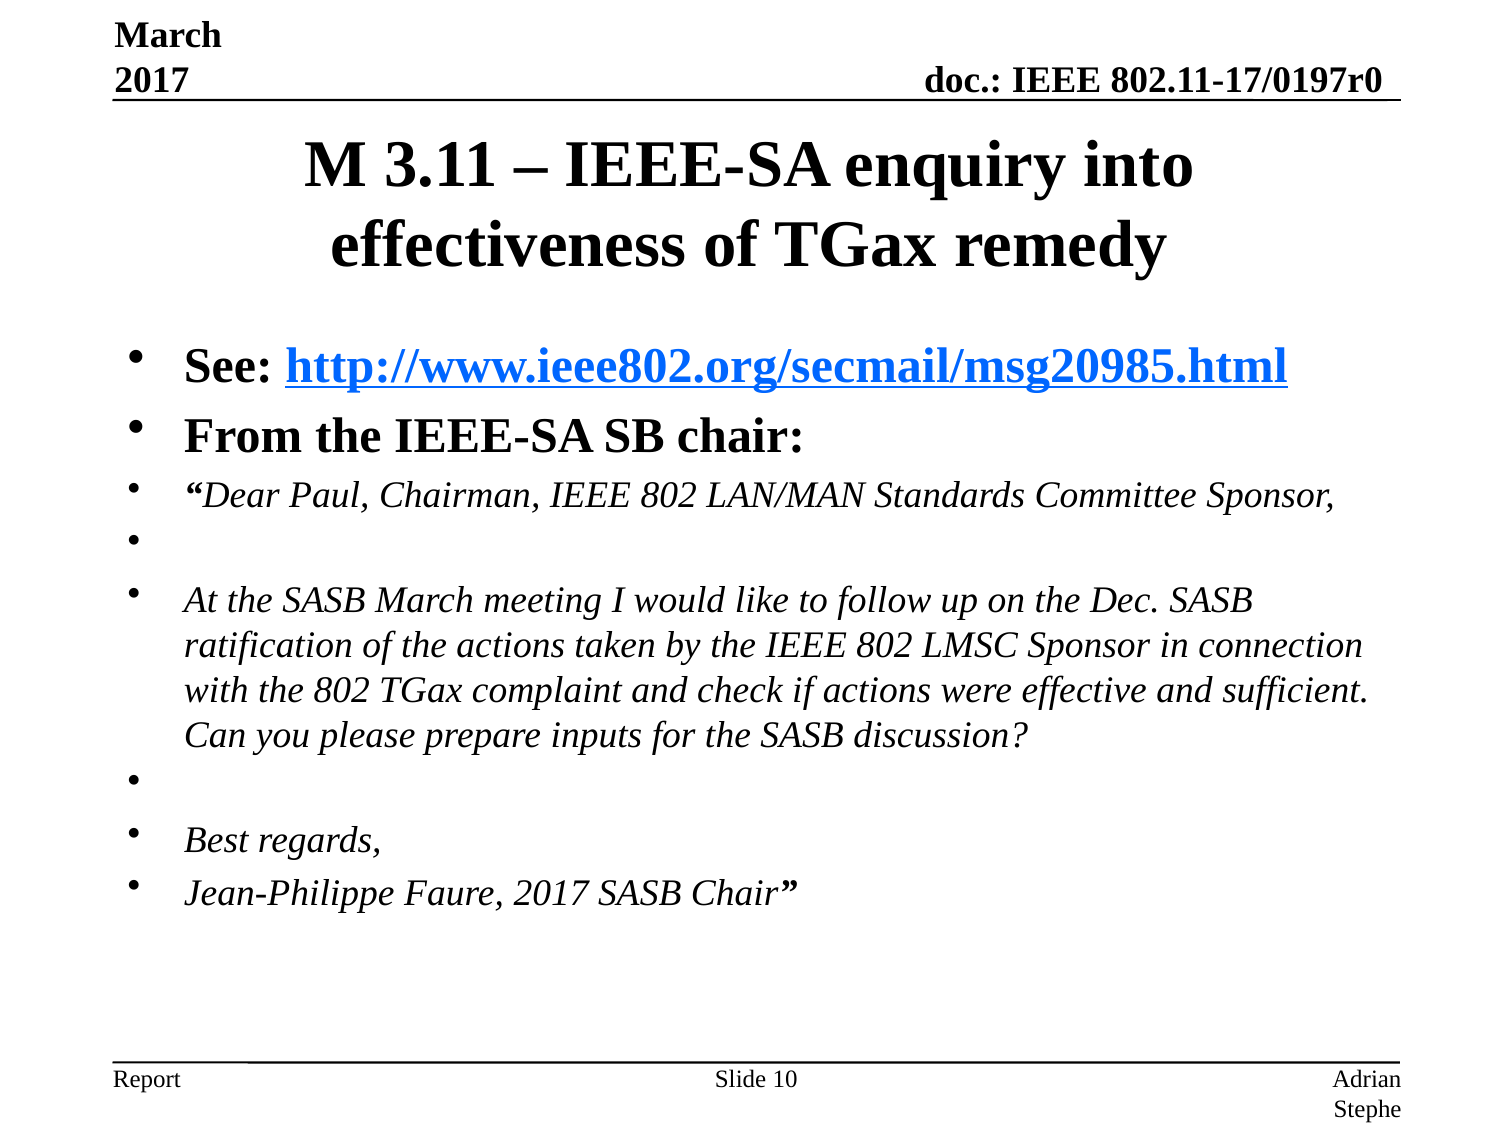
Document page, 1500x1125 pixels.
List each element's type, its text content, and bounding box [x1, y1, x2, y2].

title M 3.11 – IEEE-SA enquiry into effectiveness of TGax remedy [112, 112, 1388, 288]
list See: http://www.ieee802.org/secmail/msg20985.html From the IEEE-SA SB chair: “Dear Paul, Chairman, IEEE 802 LAN/MAN Standards Committee Sponsor, At the SASB March meeting I would like to follow up on the Dec. SASB ratification of the actions taken by the IEEE 802 LMSC Sponsor in connection with the 802 TGax complaint and check if actions were effective and sufficient. Can you please prepare inputs for the SASB discussion? Best regards, Jean-Philippe Faure, 2017 SASB Chair” [112, 324, 1388, 1000]
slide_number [114, 54, 272, 101]
footer Adrian Stephens, Intel Corporation [1324, 1061, 1402, 1093]
slide_number Slide 10 [712, 1061, 800, 1093]
